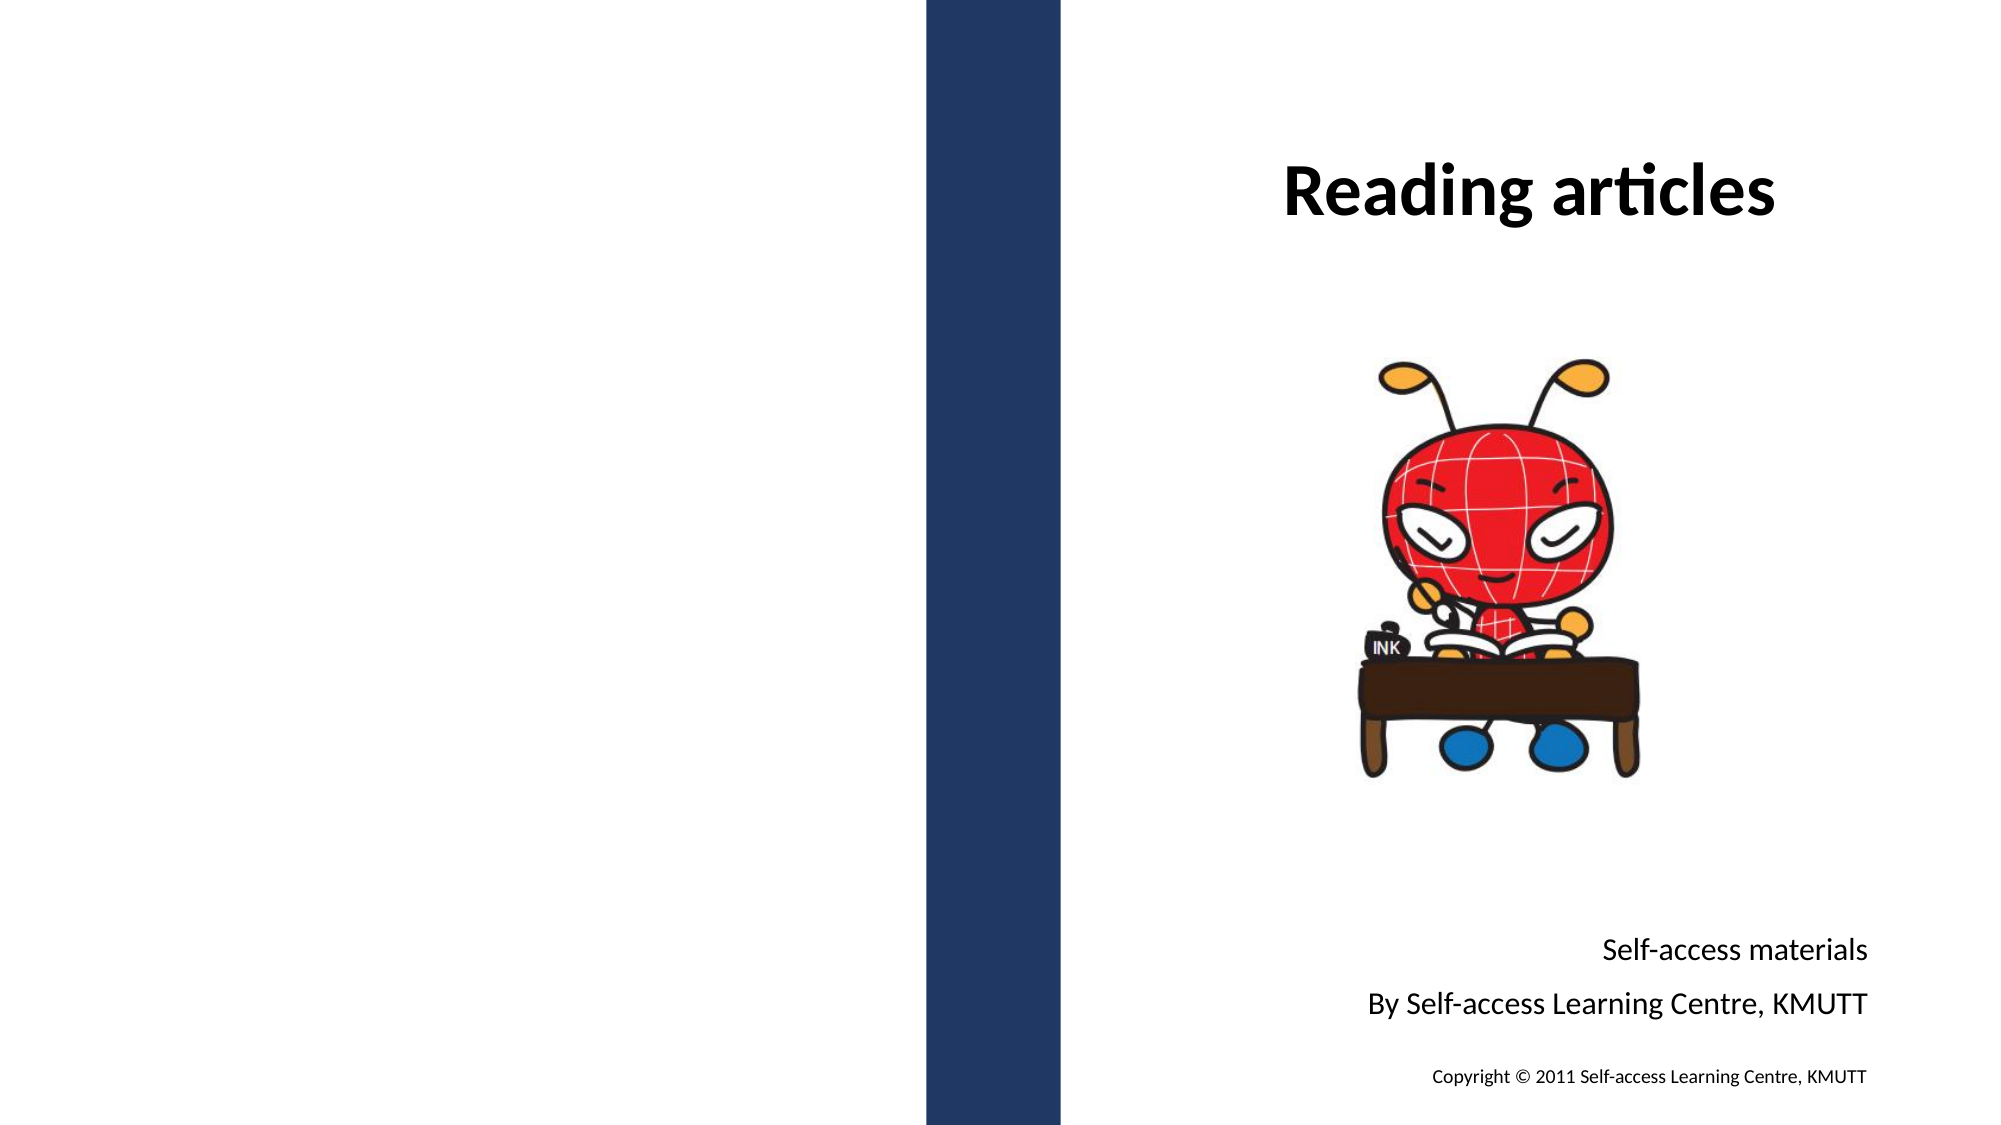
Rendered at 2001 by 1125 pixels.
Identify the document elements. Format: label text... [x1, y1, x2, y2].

picture [1355, 357, 1650, 786]
text_box Reading articles [1062, 132, 2000, 239]
text_box Self-access materials By Self-access Learning Centre, KMUTT [1130, 920, 1885, 1029]
text_box Copyright © 2011 Self-access Learning Centre, KMUTT [1416, 1055, 1946, 1096]
text_box [925, 0, 1062, 1125]
